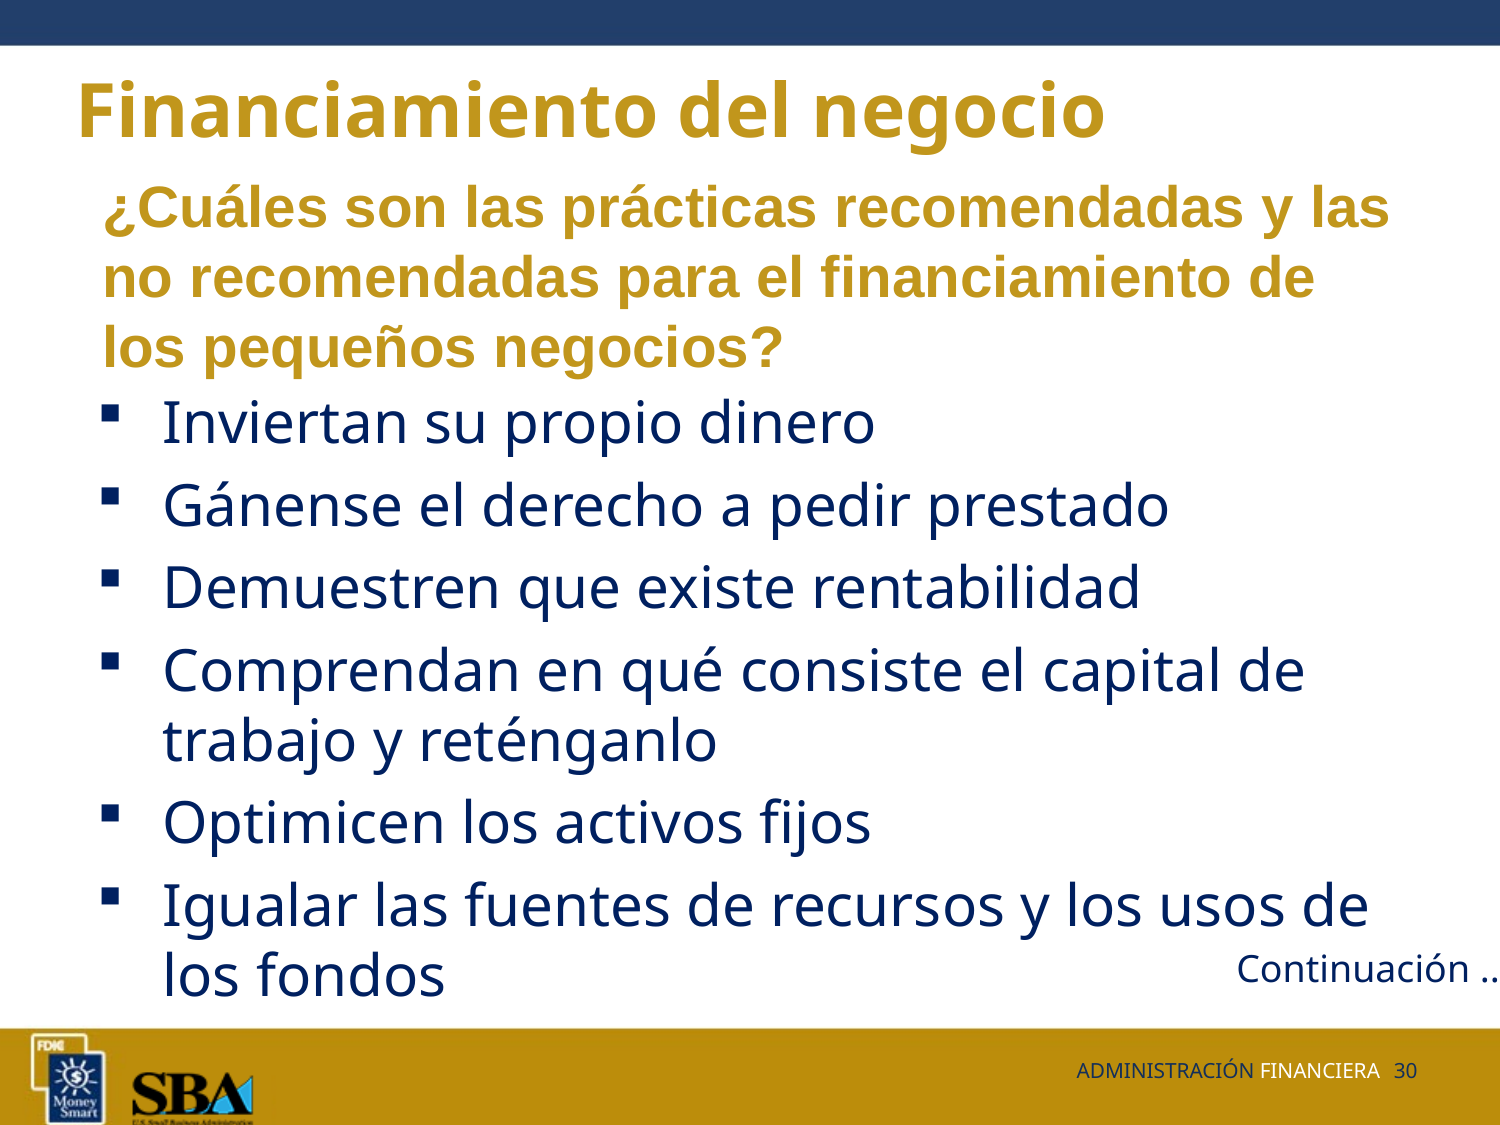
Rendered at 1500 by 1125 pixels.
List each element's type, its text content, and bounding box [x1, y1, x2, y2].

list Inviertan su propio dinero Gánense el derecho a pedir prestado Demuestren que existe rentabilidad Comprendan en qué consiste el capital de trabajo y reténganlo Optimicen los activos fijos Igualar las fuentes de recursos y los usos de los fondos [87, 385, 1438, 946]
text_box Continuación ... [1228, 937, 1500, 998]
text_box ¿Cuáles son las prácticas recomendadas y las no recomendadas para el financiamiento de los pequeños negocios? [87, 161, 1413, 387]
title Financiamiento del negocio [75, 62, 1425, 163]
picture [0, 0, 1500, 1125]
